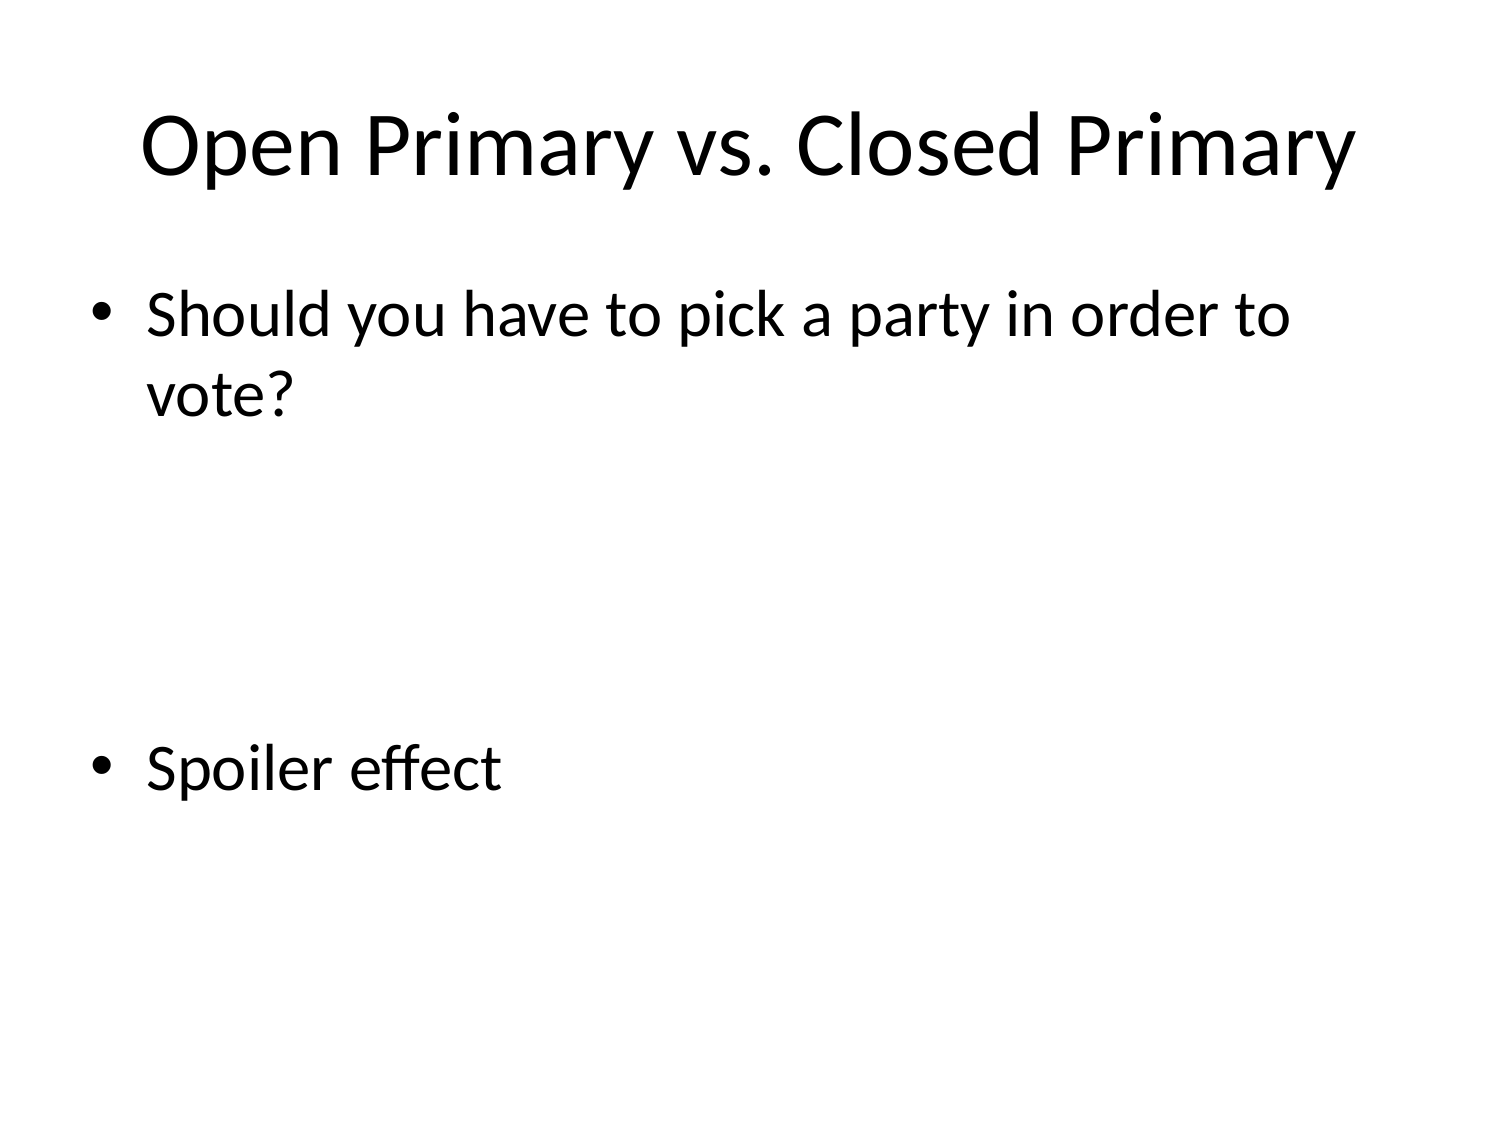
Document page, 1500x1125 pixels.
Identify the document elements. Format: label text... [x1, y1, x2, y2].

list Should you have to pick a party in order to vote? Spoiler effect [75, 262, 1425, 1005]
title Open Primary vs. Closed Primary [75, 45, 1425, 233]
